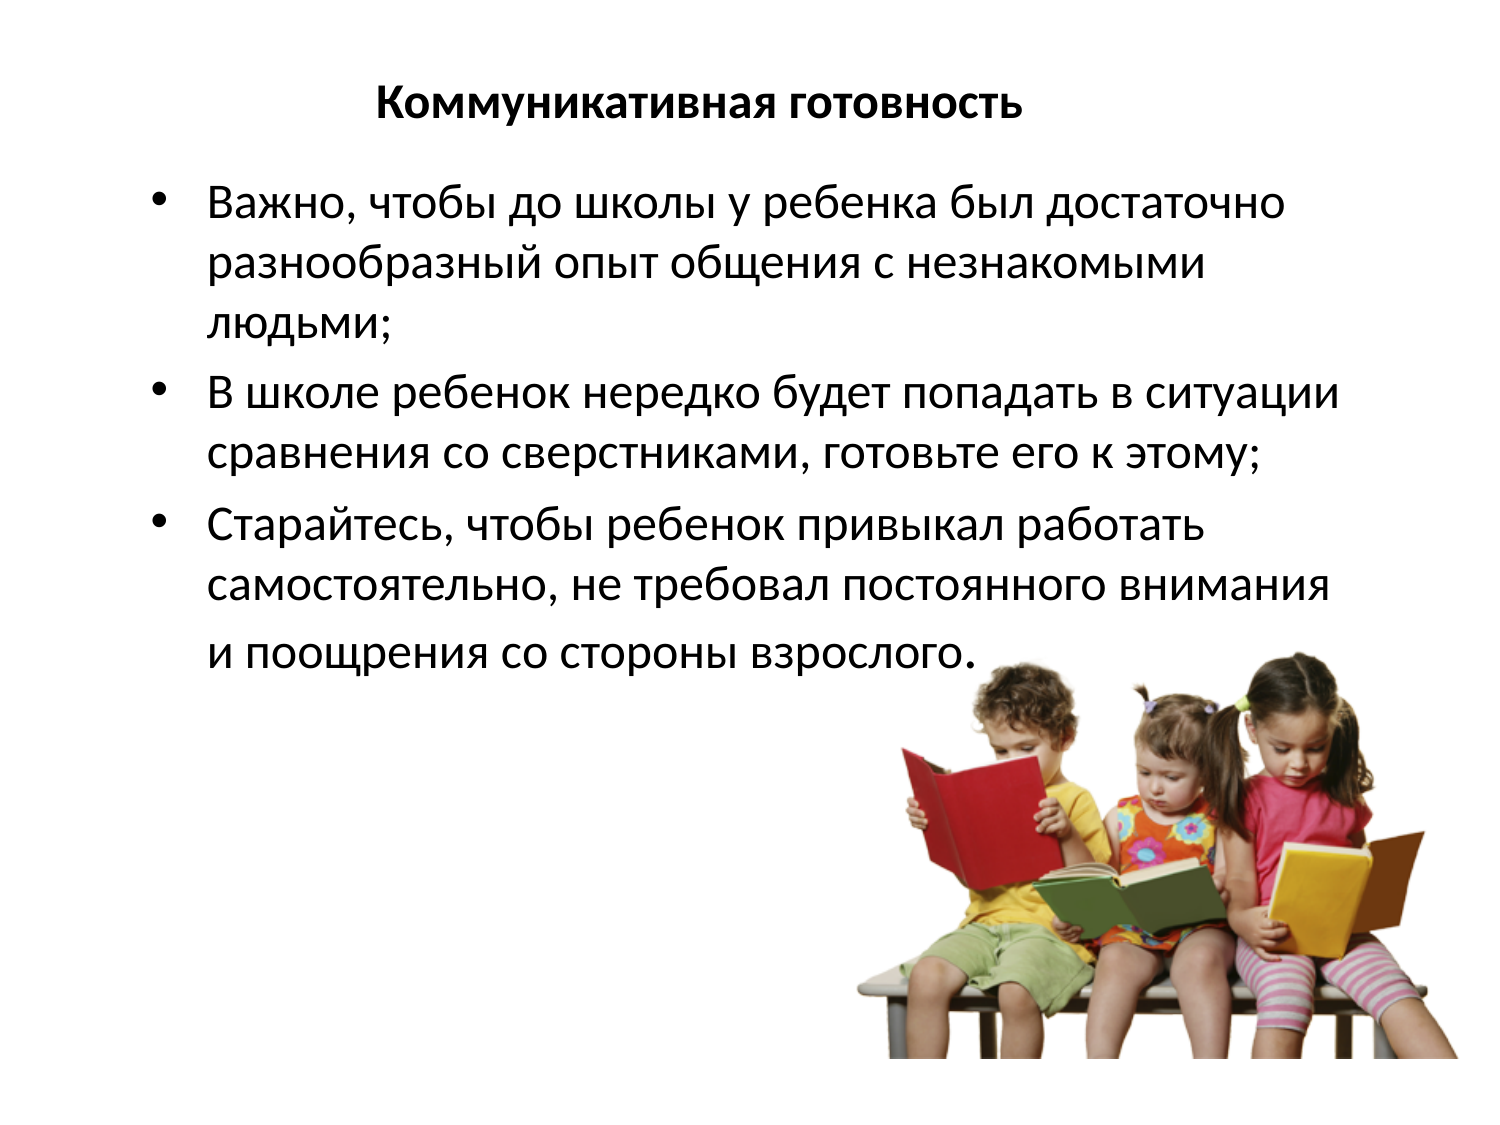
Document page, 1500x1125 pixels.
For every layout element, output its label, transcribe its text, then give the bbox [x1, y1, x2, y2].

picture [844, 621, 1477, 1060]
title Коммуникативная готовность [34, 44, 1365, 153]
list Важно, чтобы до школы у ребенка был достаточно разнообразный опыт общения с незнакомыми людьми; В школе ребенок нередко будет попадать в ситуации сравнения со сверстниками, готовьте его к этому; Старайтесь, чтобы ребенок привыкал работать самостоятельно, не требовал постоянного внимания и поощрения со стороны взрослого. [135, 160, 1365, 811]
